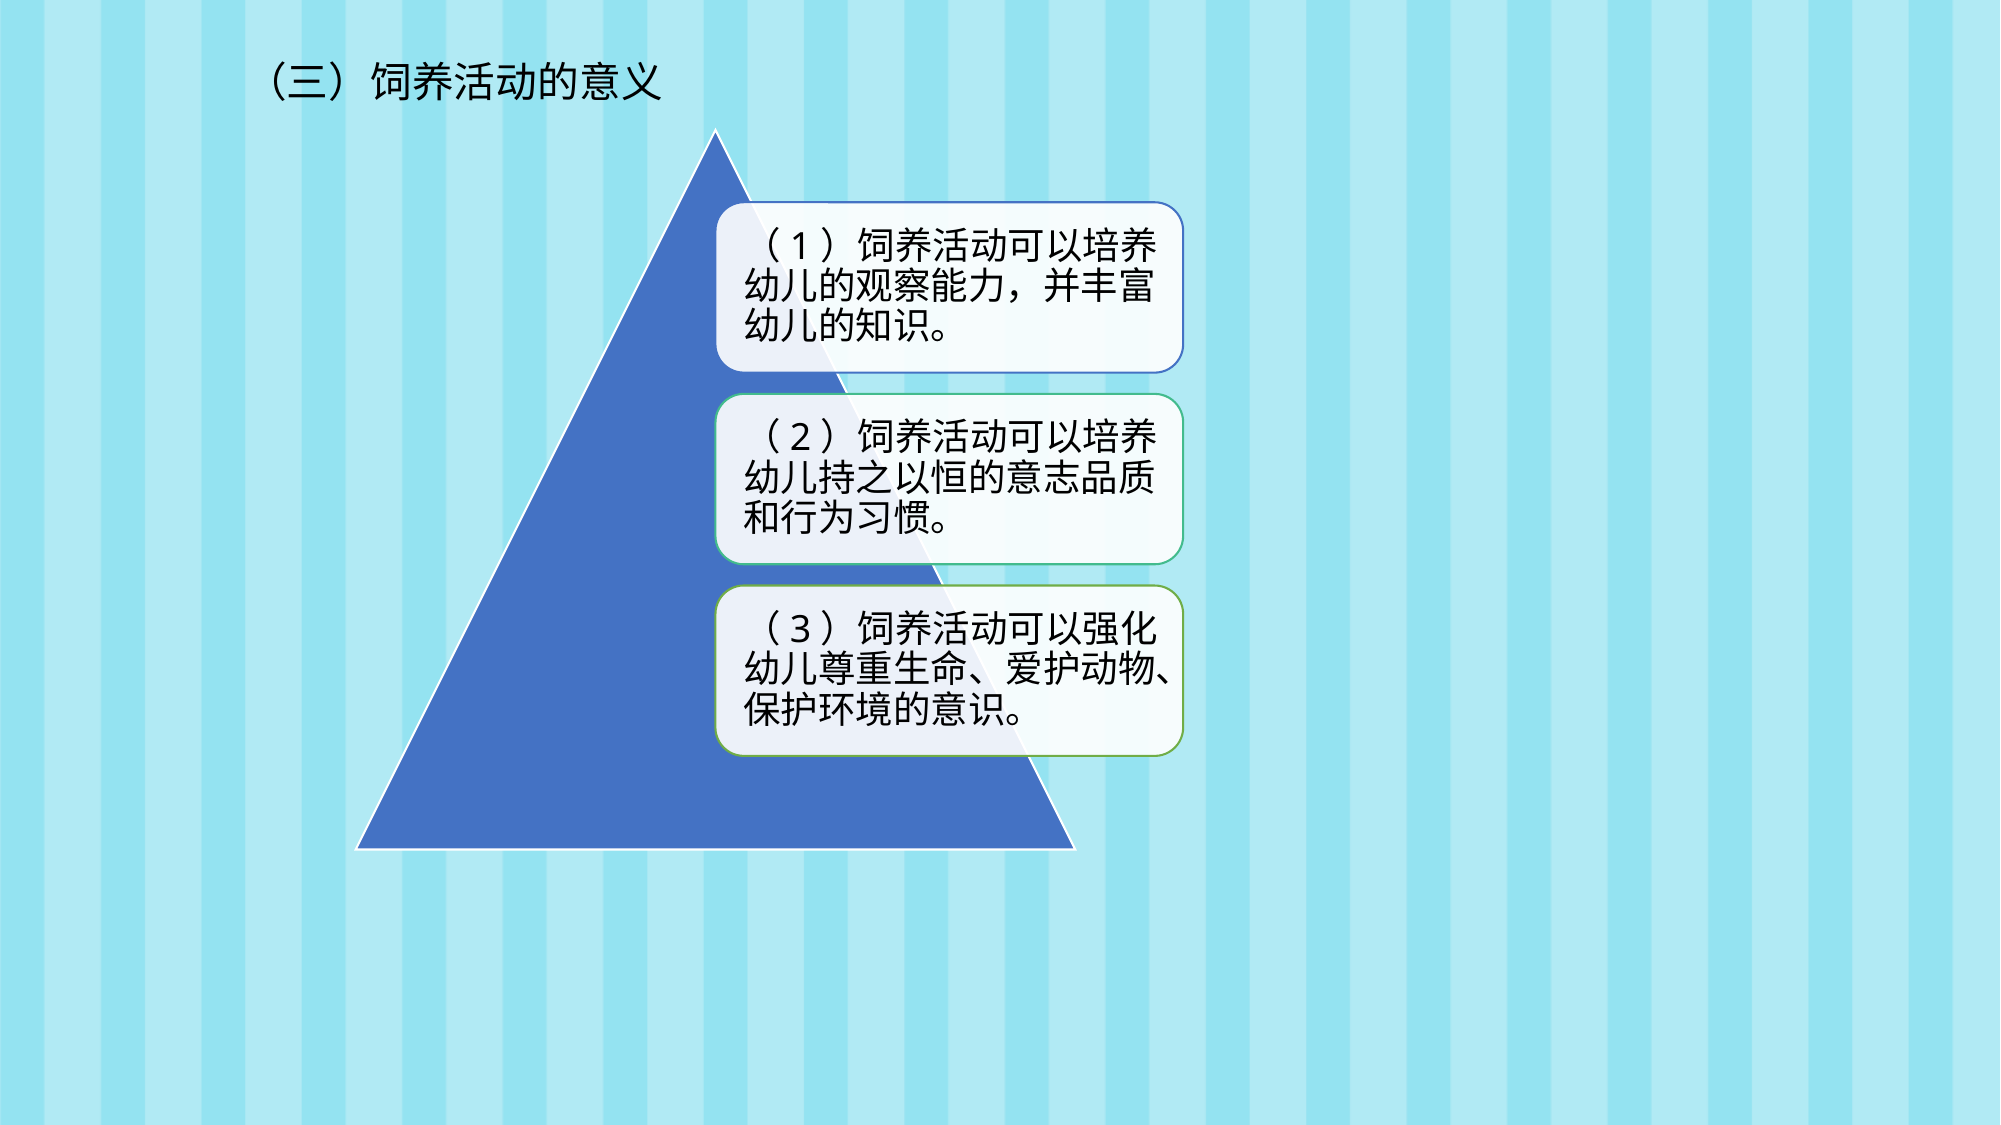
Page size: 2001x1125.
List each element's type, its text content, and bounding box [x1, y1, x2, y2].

picture [0, 0, 2000, 1125]
text_box （三）饲养活动的意义 [230, 48, 770, 114]
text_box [229, 129, 1310, 850]
